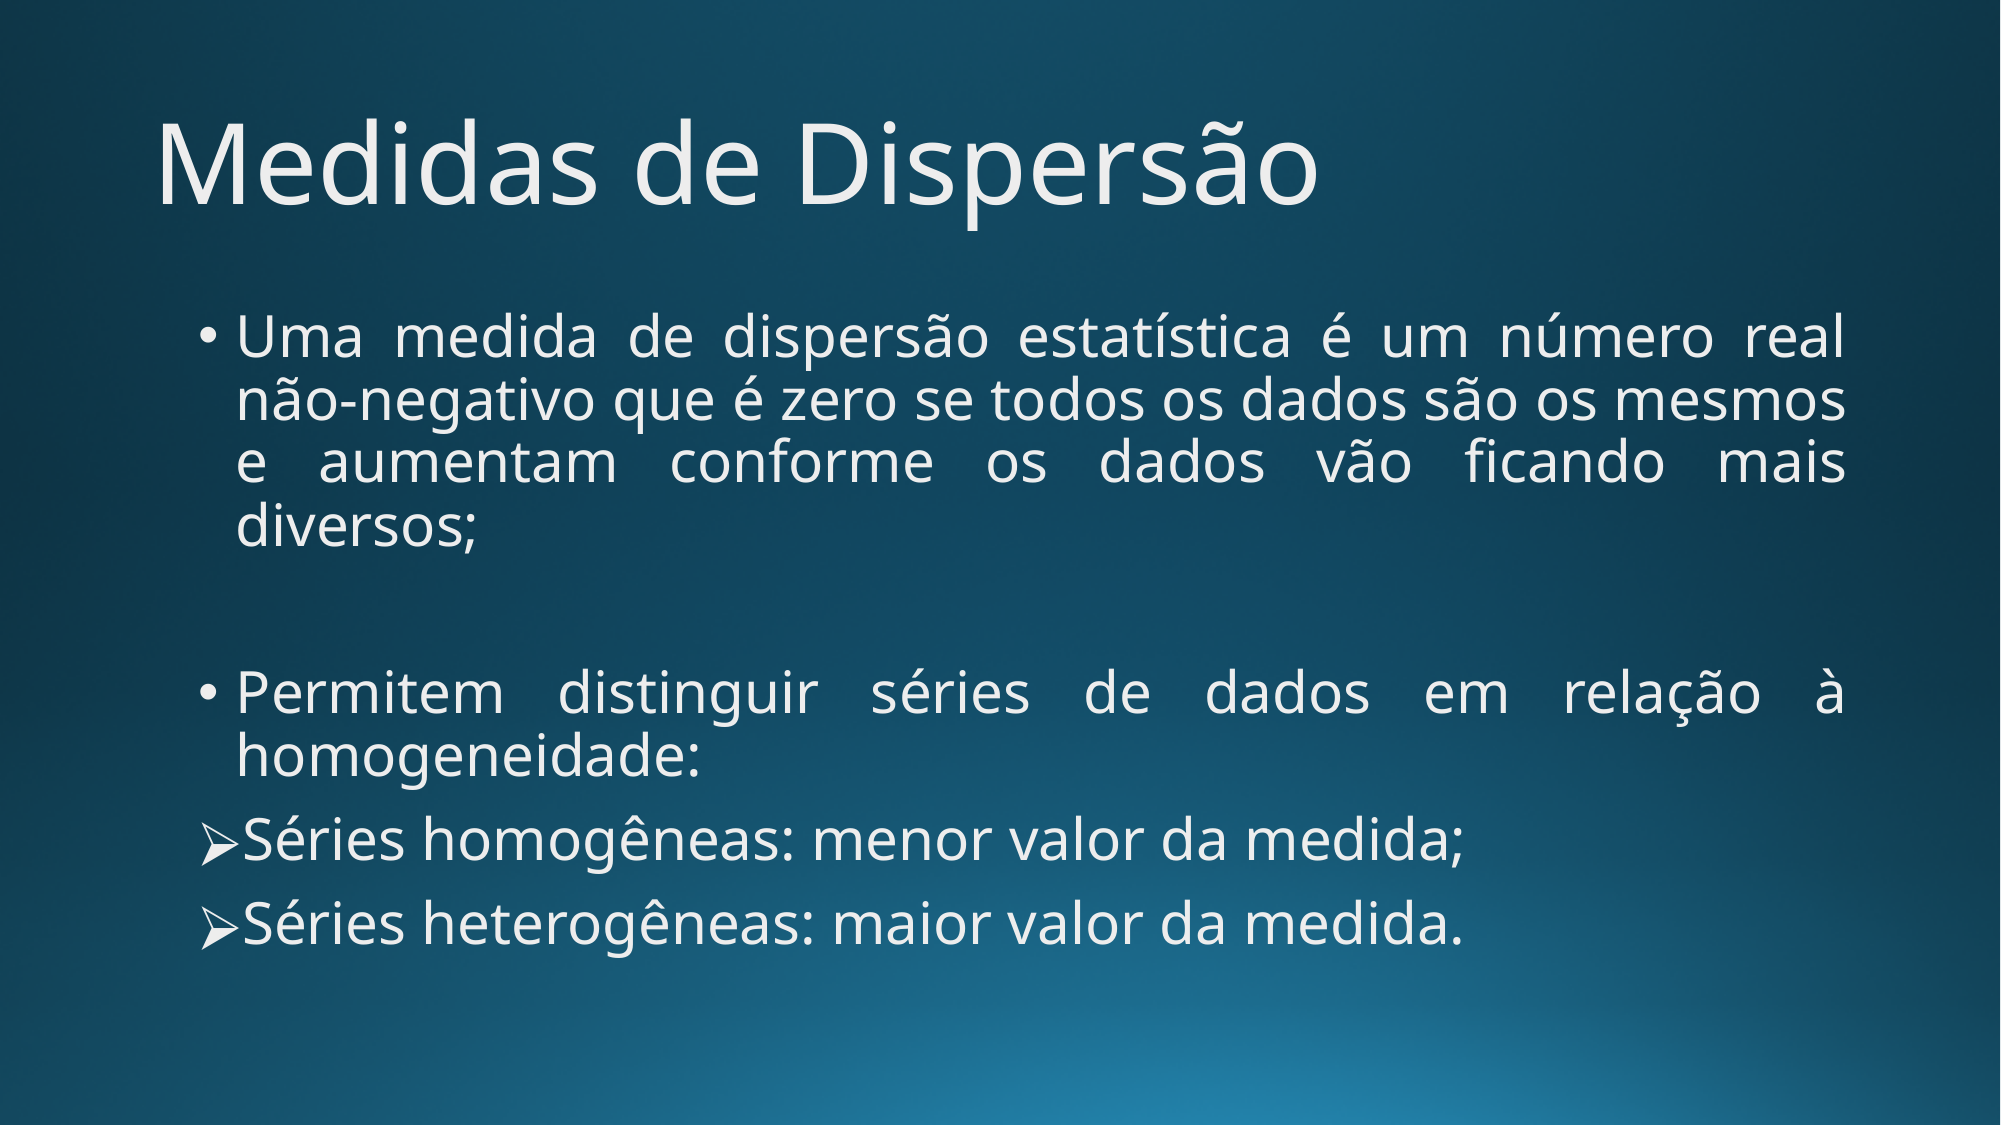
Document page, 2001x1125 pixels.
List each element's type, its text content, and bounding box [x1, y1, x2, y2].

picture [0, 0, 2001, 1125]
text_box Uma medida de dispersão estatística é um número real não-negativo que é zero se todos os dados são os mesmos e aumentam conforme os dados vão ficando mais diversos; Permitem distinguir séries de dados em relação à homogeneidade: Séries homogêneas: menor valor da medida; Séries heterogêneas: maior valor da medida. [183, 299, 1863, 1013]
text_box Medidas de Dispersão [137, 59, 1863, 278]
